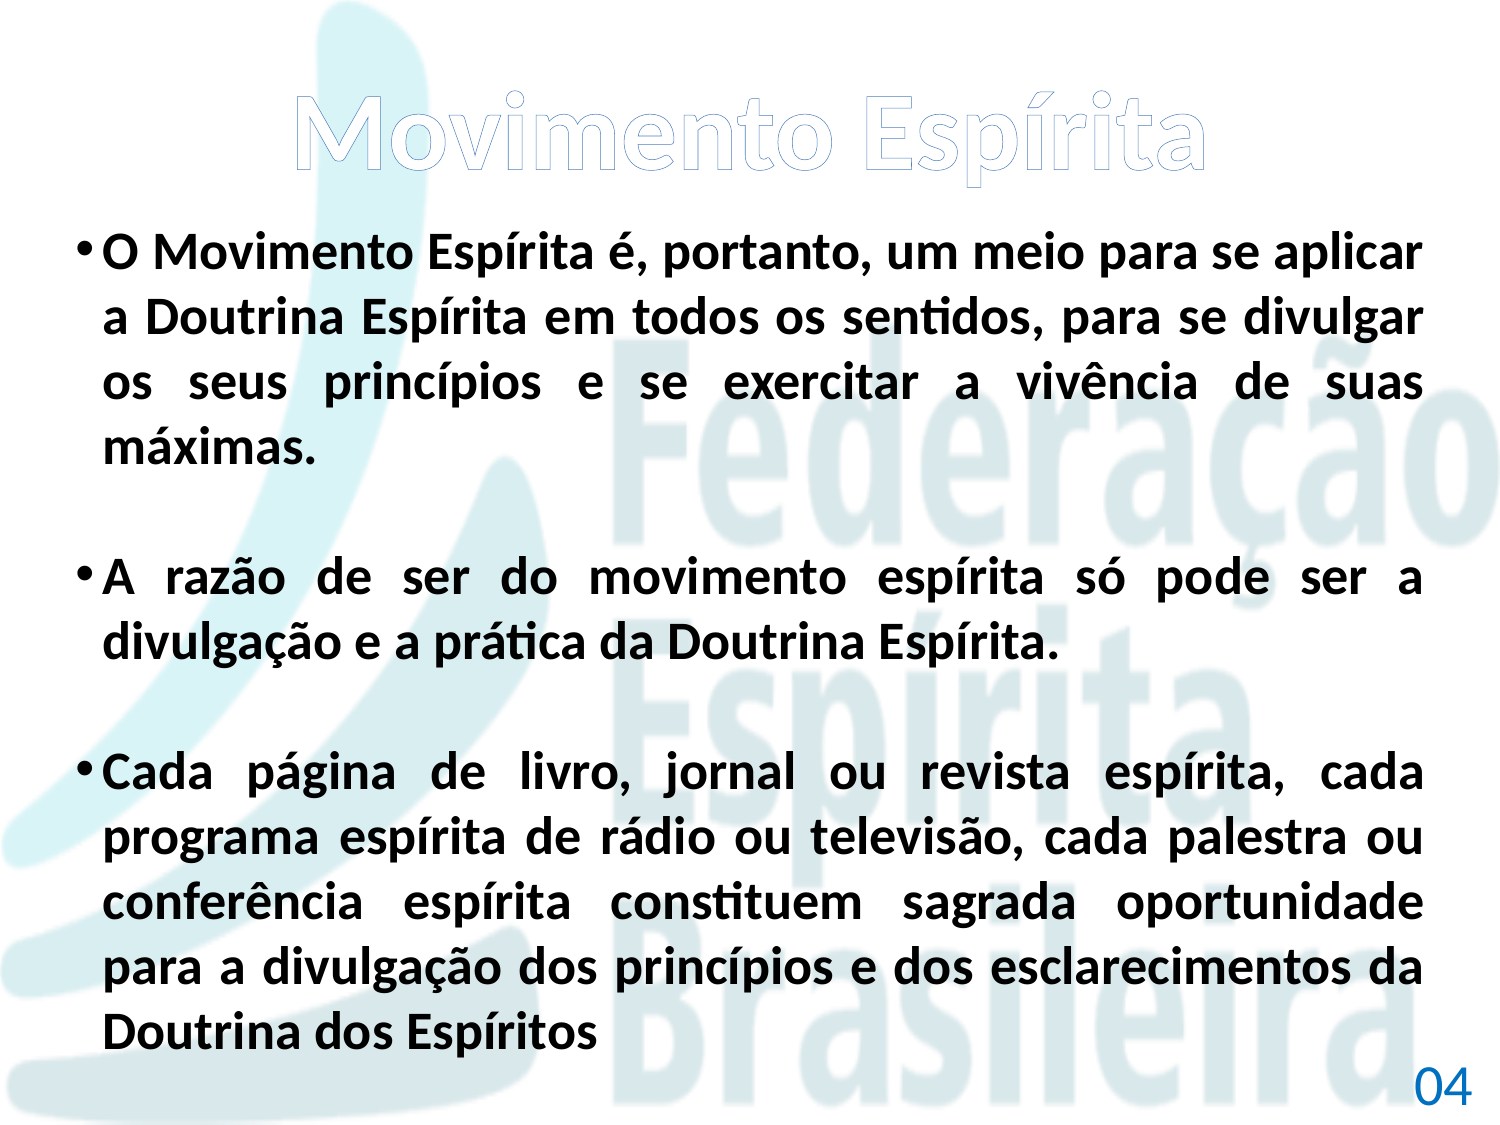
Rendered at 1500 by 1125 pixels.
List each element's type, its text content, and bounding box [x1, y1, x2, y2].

text_box O Movimento Espírita é, portanto, um meio para se aplicar a Doutrina Espírita em todos os sentidos, para se divulgar os seus princípios e se exercitar a vivência de suas máximas. A razão de ser do movimento espírita só pode ser a divulgação e a prática da Doutrina Espírita. Cada página de livro, jornal ou revista espírita, cada programa espírita de rádio ou televisão, cada palestra ou conferência espírita constituem sagrada oportunidade para a divulgação dos princípios e dos esclarecimentos da Doutrina dos Espíritos [58, 208, 1442, 1068]
text_box 04 [1387, 1040, 1500, 1125]
title Movimento Espírita [75, 30, 1425, 208]
